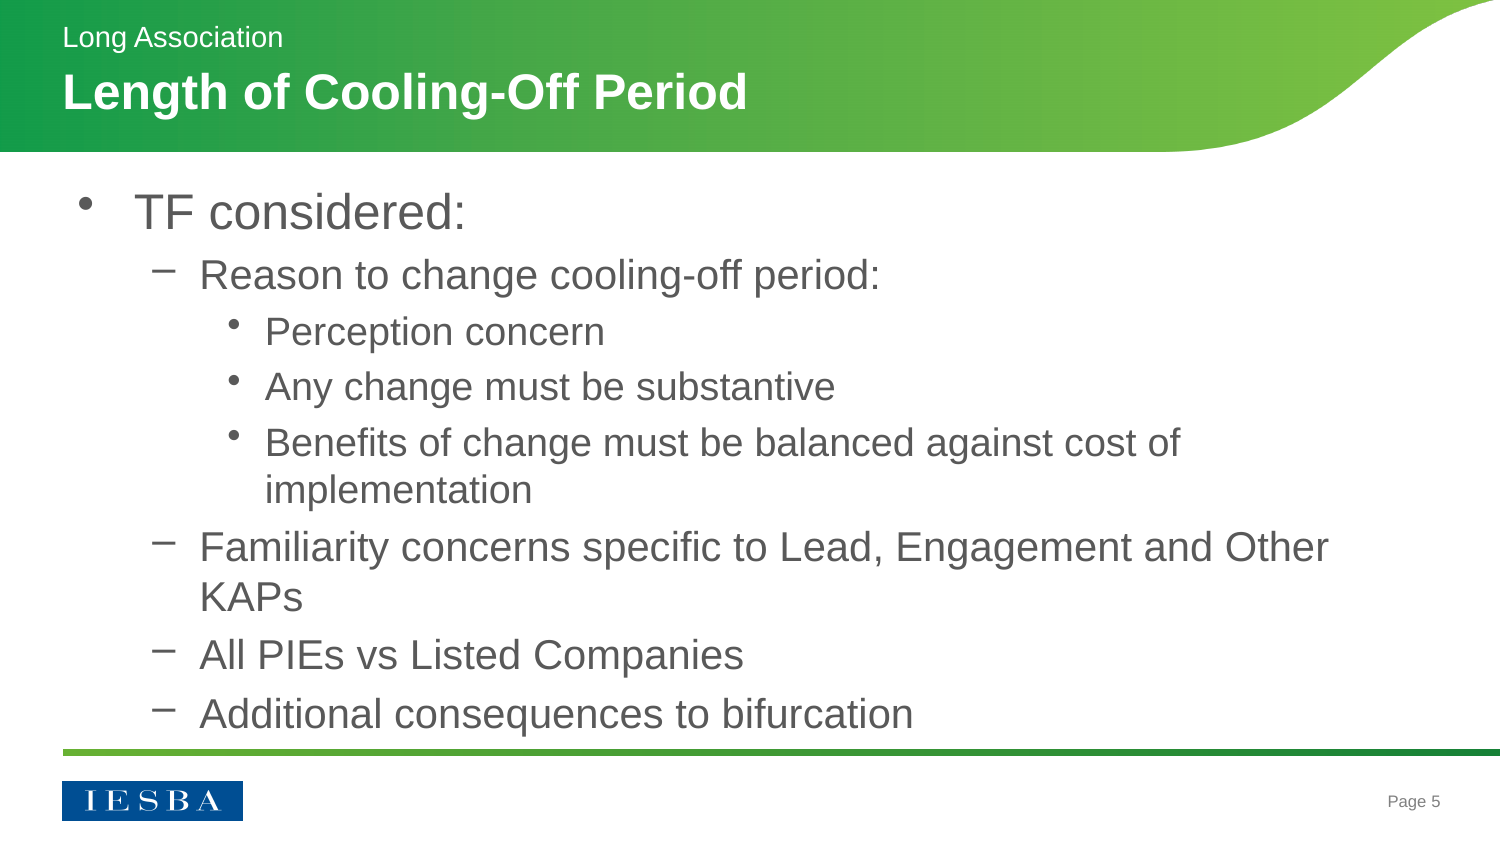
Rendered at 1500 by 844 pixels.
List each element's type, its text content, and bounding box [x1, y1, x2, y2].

list TF considered: Reason to change cooling-off period: Perception concern Any change must be substantive Benefits of change must be balanced against cost of implementation Familiarity concerns specific to Lead, Engagement and Other KAPs All PIEs vs Listed Companies Additional consequences to bifurcation [62, 171, 1450, 735]
title Length of Cooling-Off Period [62, 56, 1300, 122]
picture [62, 781, 243, 821]
picture [0, 0, 1497, 152]
subtitle Long Association [62, 18, 500, 47]
